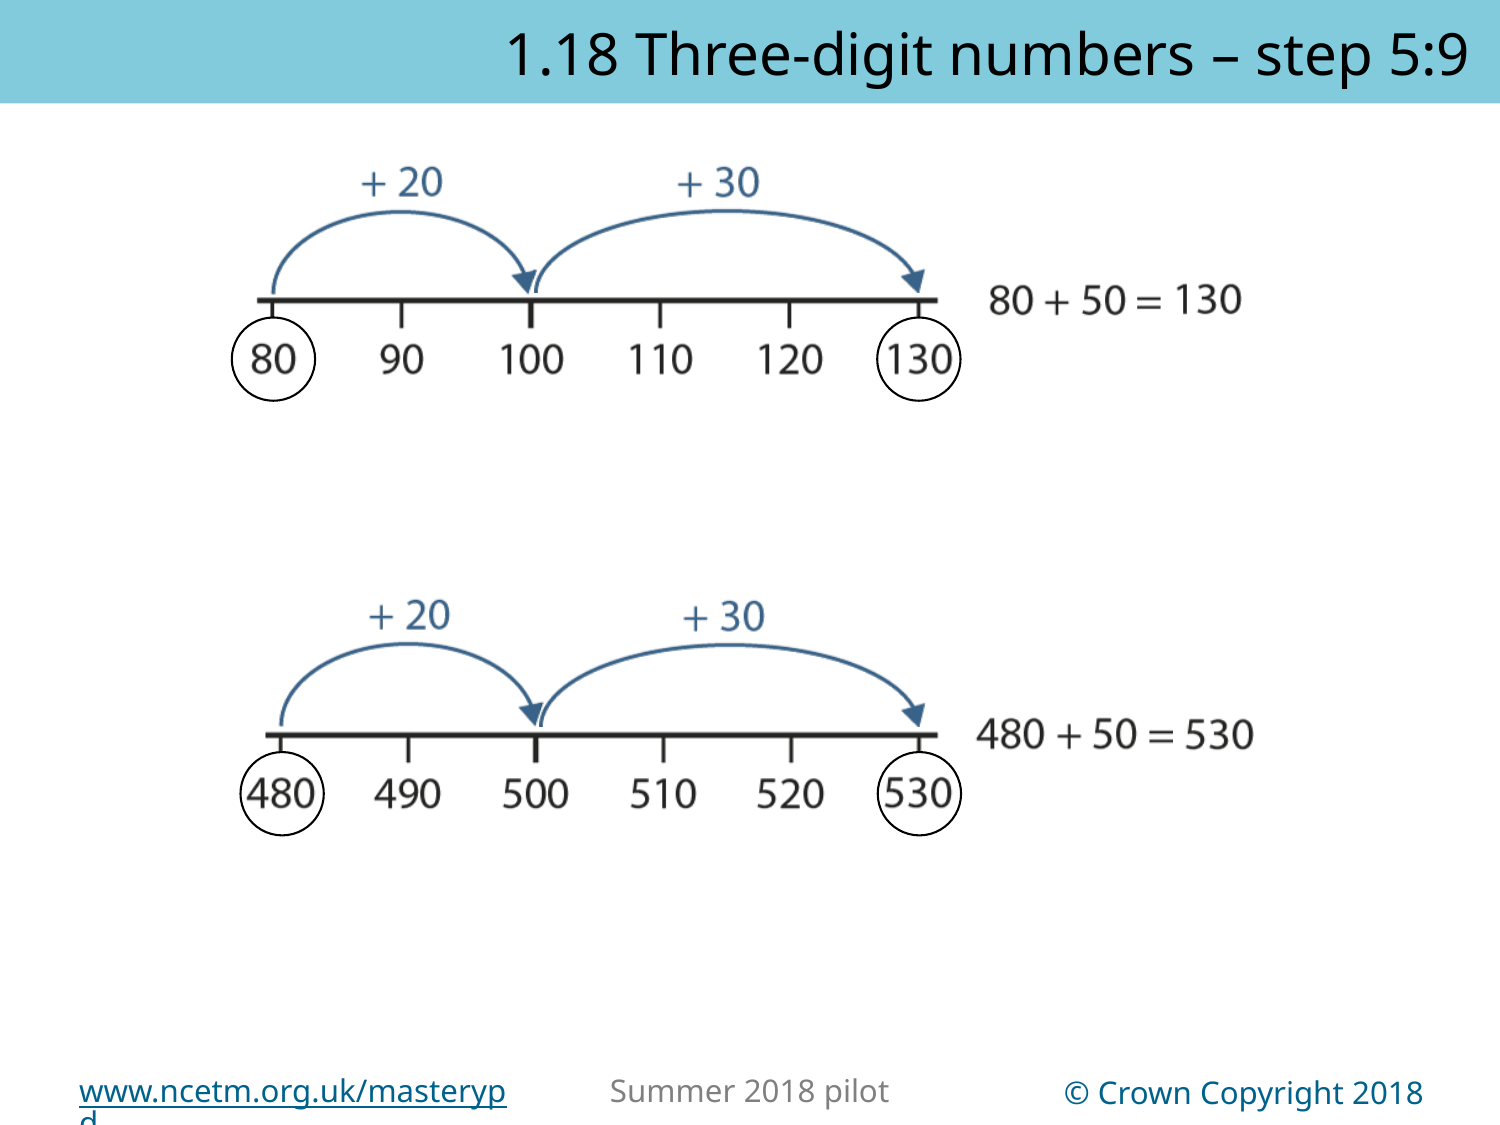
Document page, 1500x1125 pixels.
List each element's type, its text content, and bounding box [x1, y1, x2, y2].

text_box [892, 391, 946, 401]
picture [246, 162, 1252, 382]
picture [1178, 699, 1277, 784]
list 1.18 Three-digit numbers – step 5:9 [0, 0, 1500, 104]
text_box [250, 821, 313, 836]
text_box [231, 333, 306, 401]
text_box [889, 823, 949, 836]
picture [246, 594, 1174, 816]
